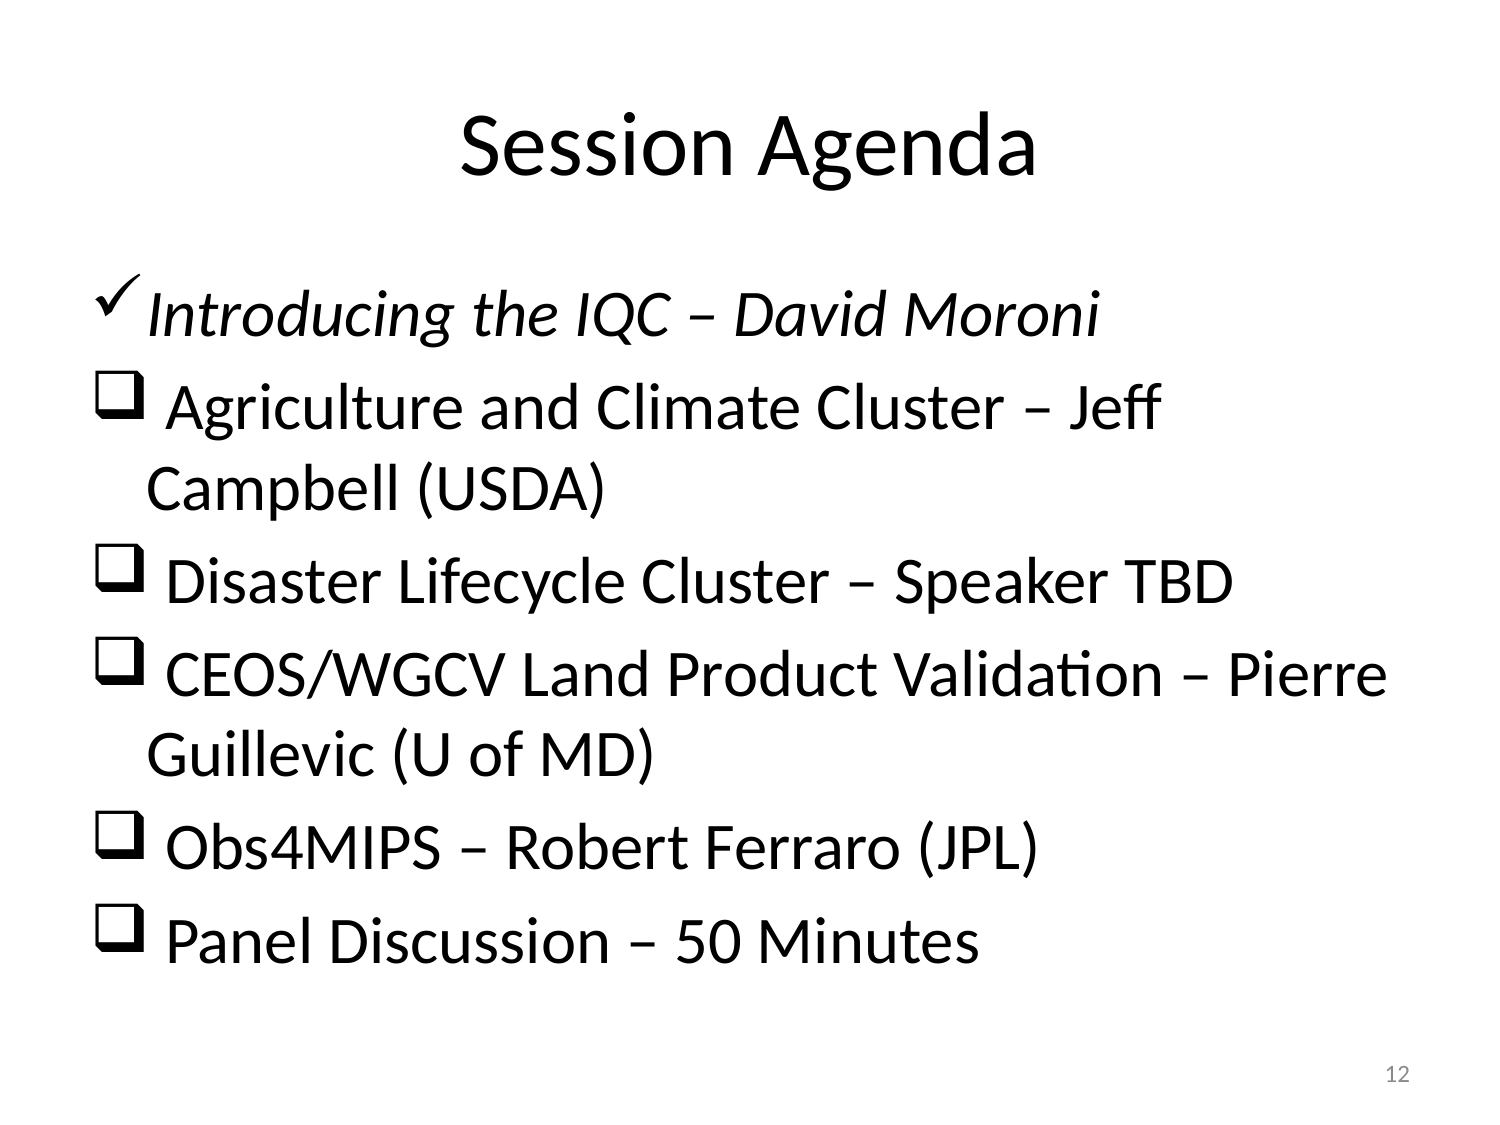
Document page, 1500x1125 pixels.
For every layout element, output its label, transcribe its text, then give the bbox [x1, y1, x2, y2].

slide_number 12 [1074, 1042, 1425, 1103]
title Session Agenda [75, 45, 1425, 233]
list Introducing the IQC – David Moroni Agriculture and Climate Cluster – Jeff Campbell (USDA) Disaster Lifecycle Cluster – Speaker TBD CEOS/WGCV Land Product Validation – Pierre Guillevic (U of MD) Obs4MIPS – Robert Ferraro (JPL) Panel Discussion – 50 Minutes [75, 262, 1425, 1005]
